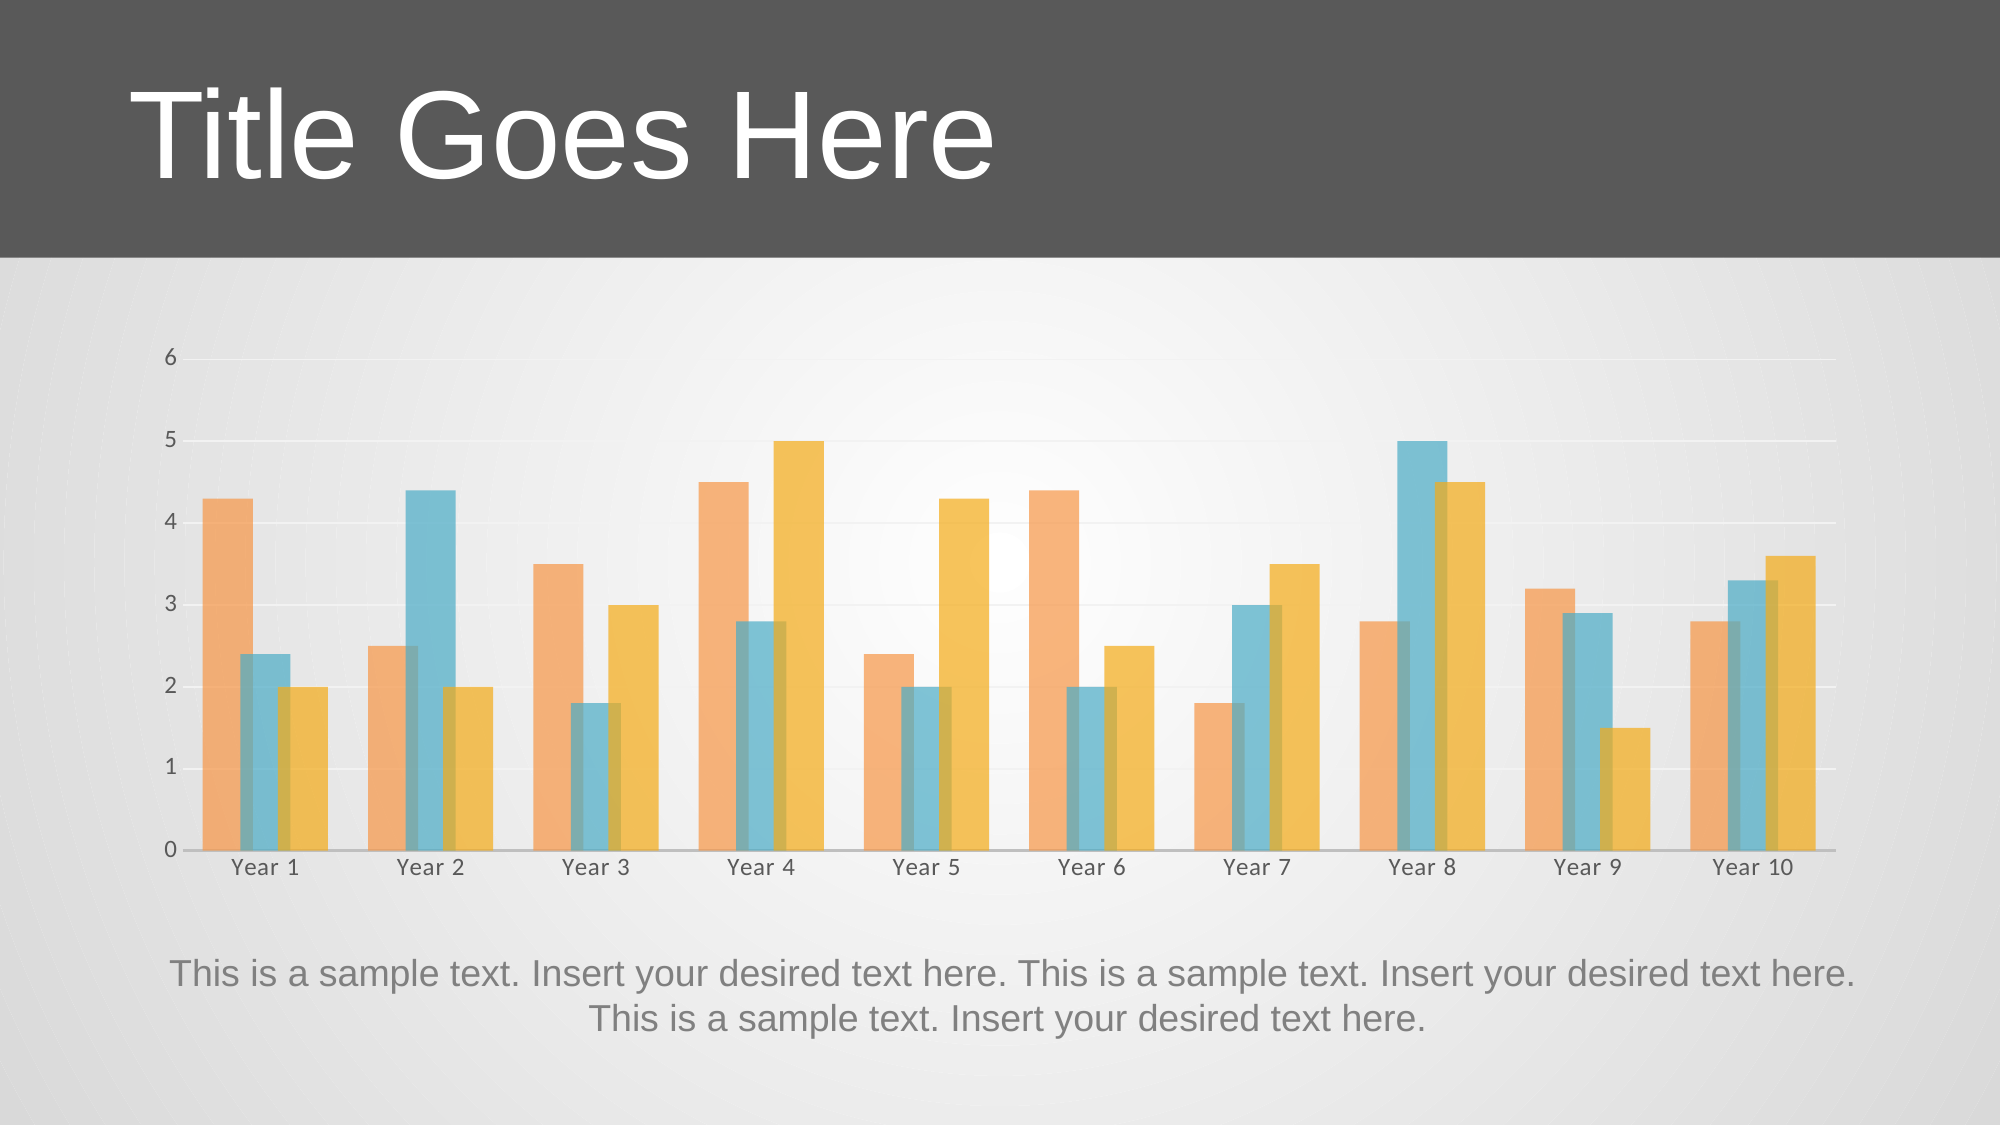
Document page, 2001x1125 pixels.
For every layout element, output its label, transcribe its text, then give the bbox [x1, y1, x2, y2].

text_box [0, 0, 2000, 259]
text_box This is a sample text. Insert your desired text here. This is a sample text. Insert your desired text here. This is a sample text. Insert your desired text here. [140, 942, 1887, 1047]
text_box Title Goes Here [112, 63, 1887, 195]
chart [129, 335, 1871, 893]
